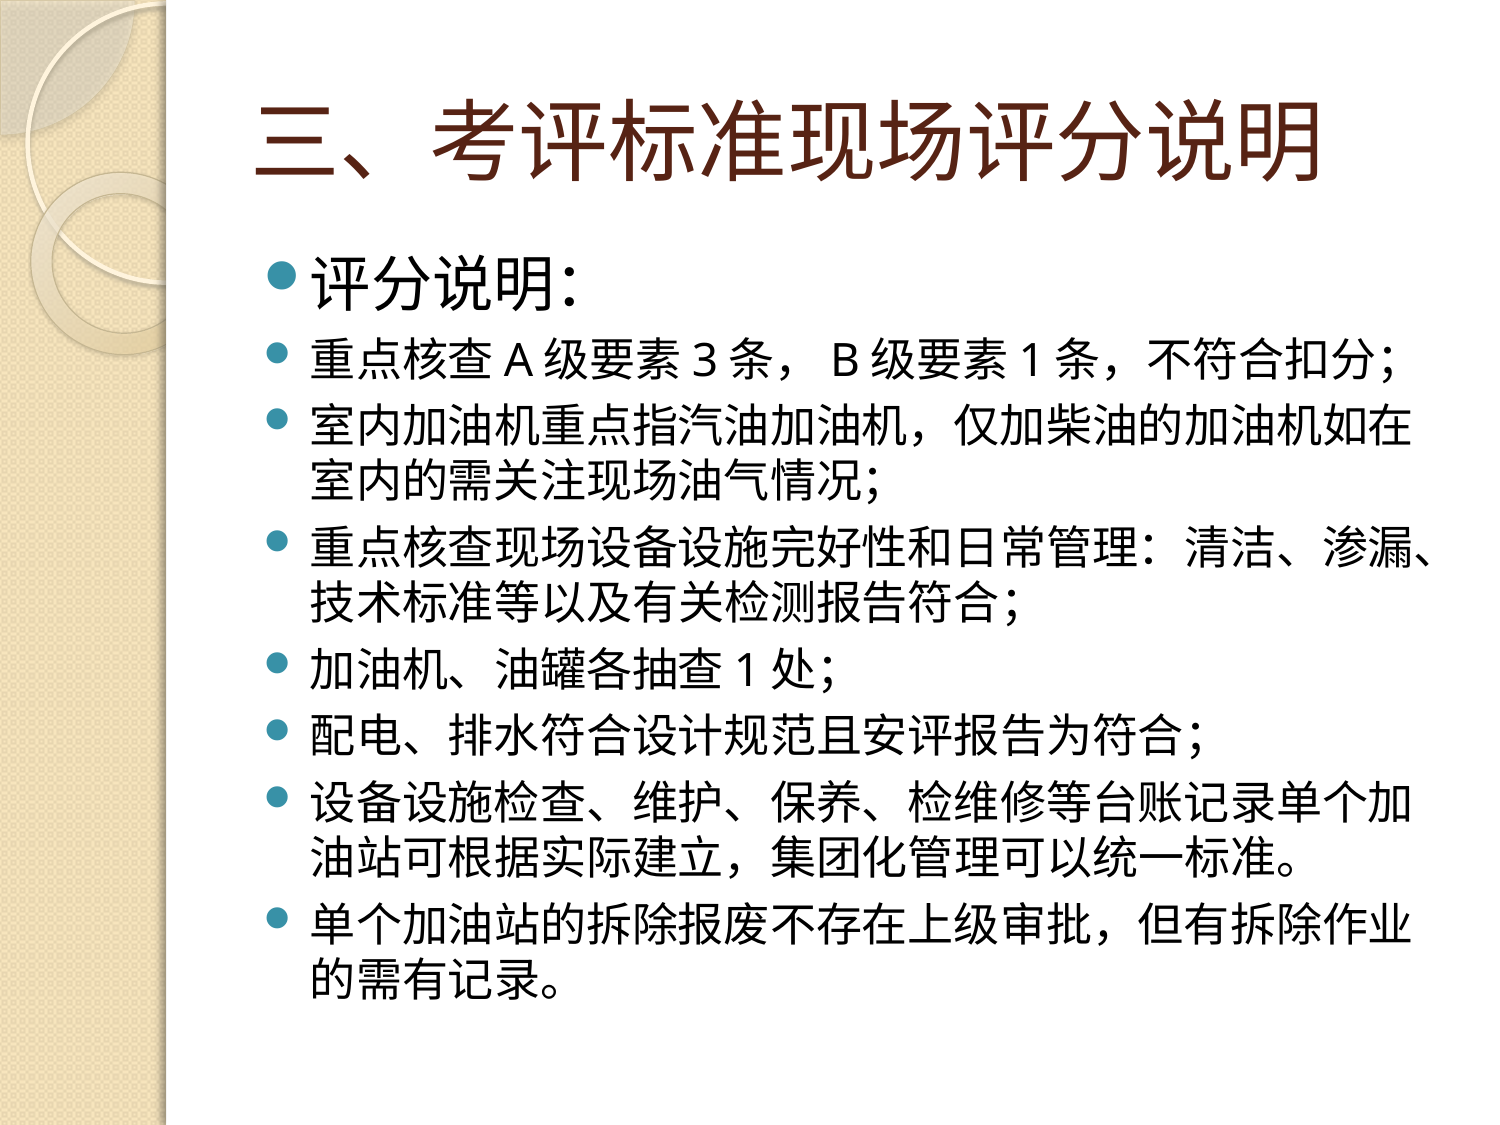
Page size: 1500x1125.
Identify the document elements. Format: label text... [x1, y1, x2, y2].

title 三、考评标准现场评分说明 [235, 45, 1466, 233]
list 评分说明： 重点核查A级要素3条，B级要素1条，不符合扣分； 室内加油机重点指汽油加油机，仅加柴油的加油机如在室内的需关注现场油气情况； 重点核查现场设备设施完好性和日常管理：清洁、渗漏、技术标准等以及有关检测报告符合； 加油机、油罐各抽查1处； 配电、排水符合设计规范且安评报告为符合； 设备设施检查、维护、保养、检维修等台账记录单个加油站可根据实际建立，集团化管理可以统一标准。 单个加油站的拆除报废不存在上级审批，但有拆除作业的需有记录。 [235, 237, 1466, 1025]
